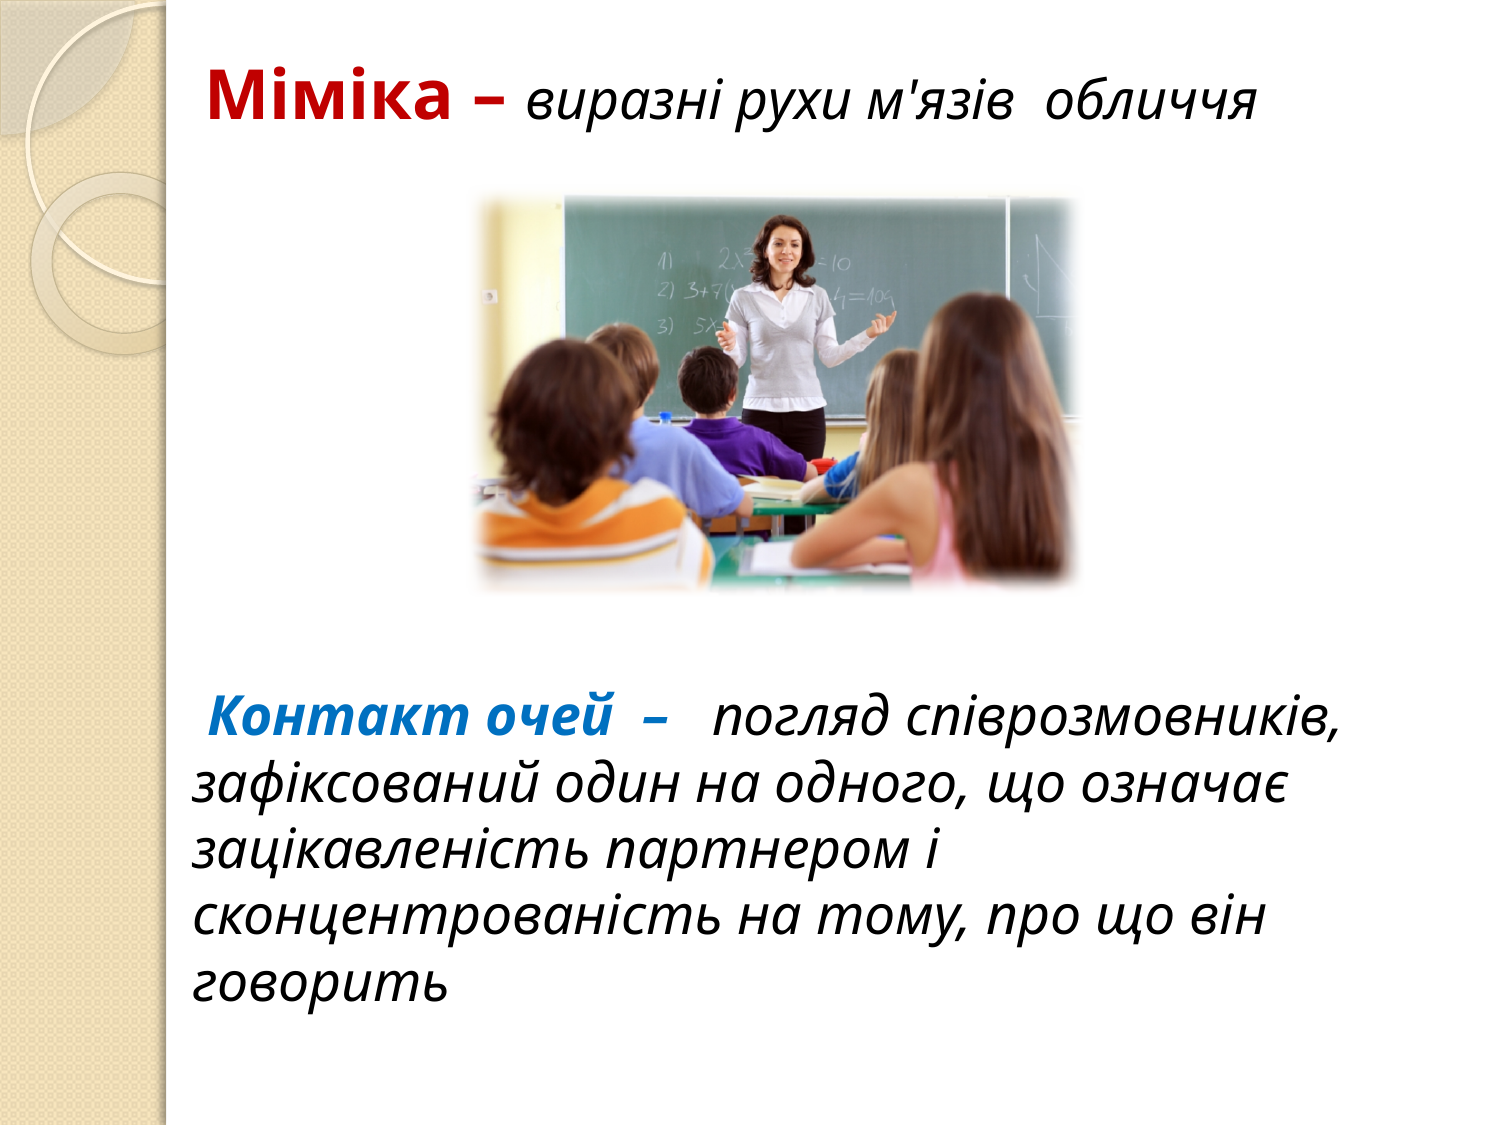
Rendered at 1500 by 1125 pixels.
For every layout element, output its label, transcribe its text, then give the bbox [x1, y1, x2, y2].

list Міміка – виразні рухи м'язів обличчя Контакт очей – погляд співрозмовників, зафіксований один на одного, що означає зацікавленість партнером і сконцентрованість на тому, про що він говорить [123, 42, 1466, 1025]
picture [466, 184, 1086, 599]
